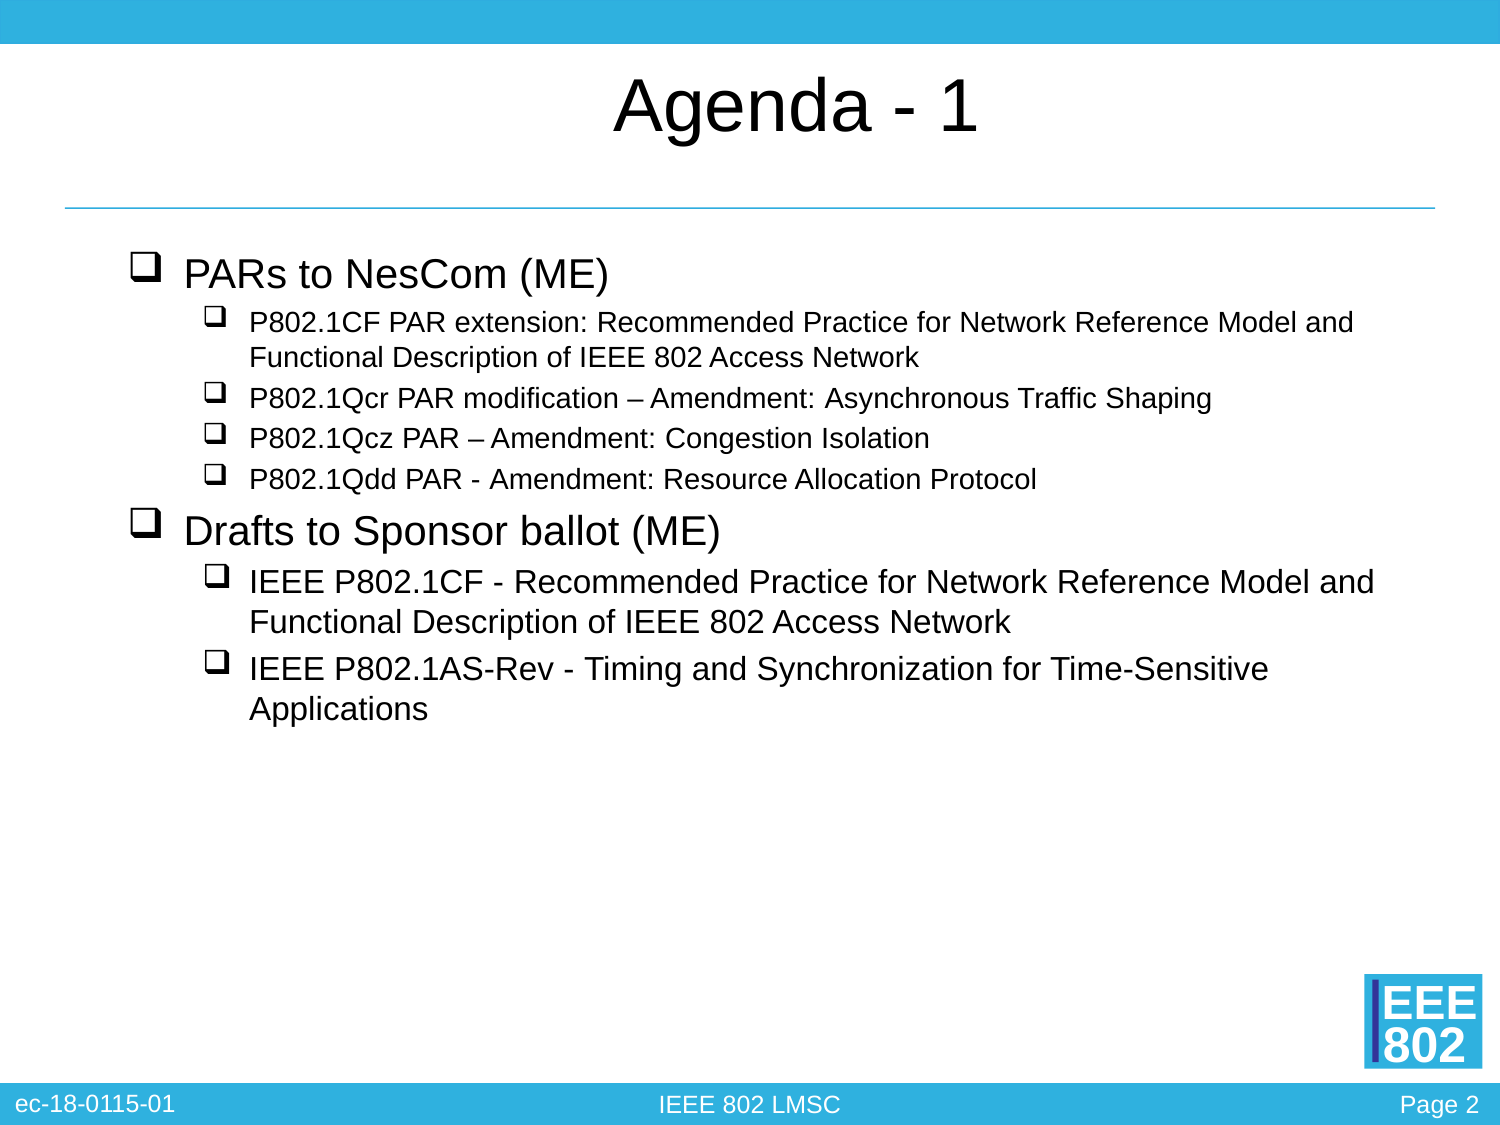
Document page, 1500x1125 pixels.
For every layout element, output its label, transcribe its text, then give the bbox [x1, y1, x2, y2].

list PARs to NesCom (ME) P802.1CF PAR extension: Recommended Practice for Network Reference Model and Functional Description of IEEE 802 Access Network P802.1Qcr PAR modification – Amendment: Asynchronous Traffic Shaping P802.1Qcz PAR – Amendment: Congestion Isolation P802.1Qdd PAR - Amendment: Resource Allocation Protocol Drafts to Sponsor ballot (ME) IEEE P802.1CF - Recommended Practice for Network Reference Model and Functional Description of IEEE 802 Access Network IEEE P802.1AS-Rev - Timing and Synchronization for Time-Sensitive Applications [112, 239, 1447, 1125]
title Agenda - 1 [159, 7, 1435, 195]
